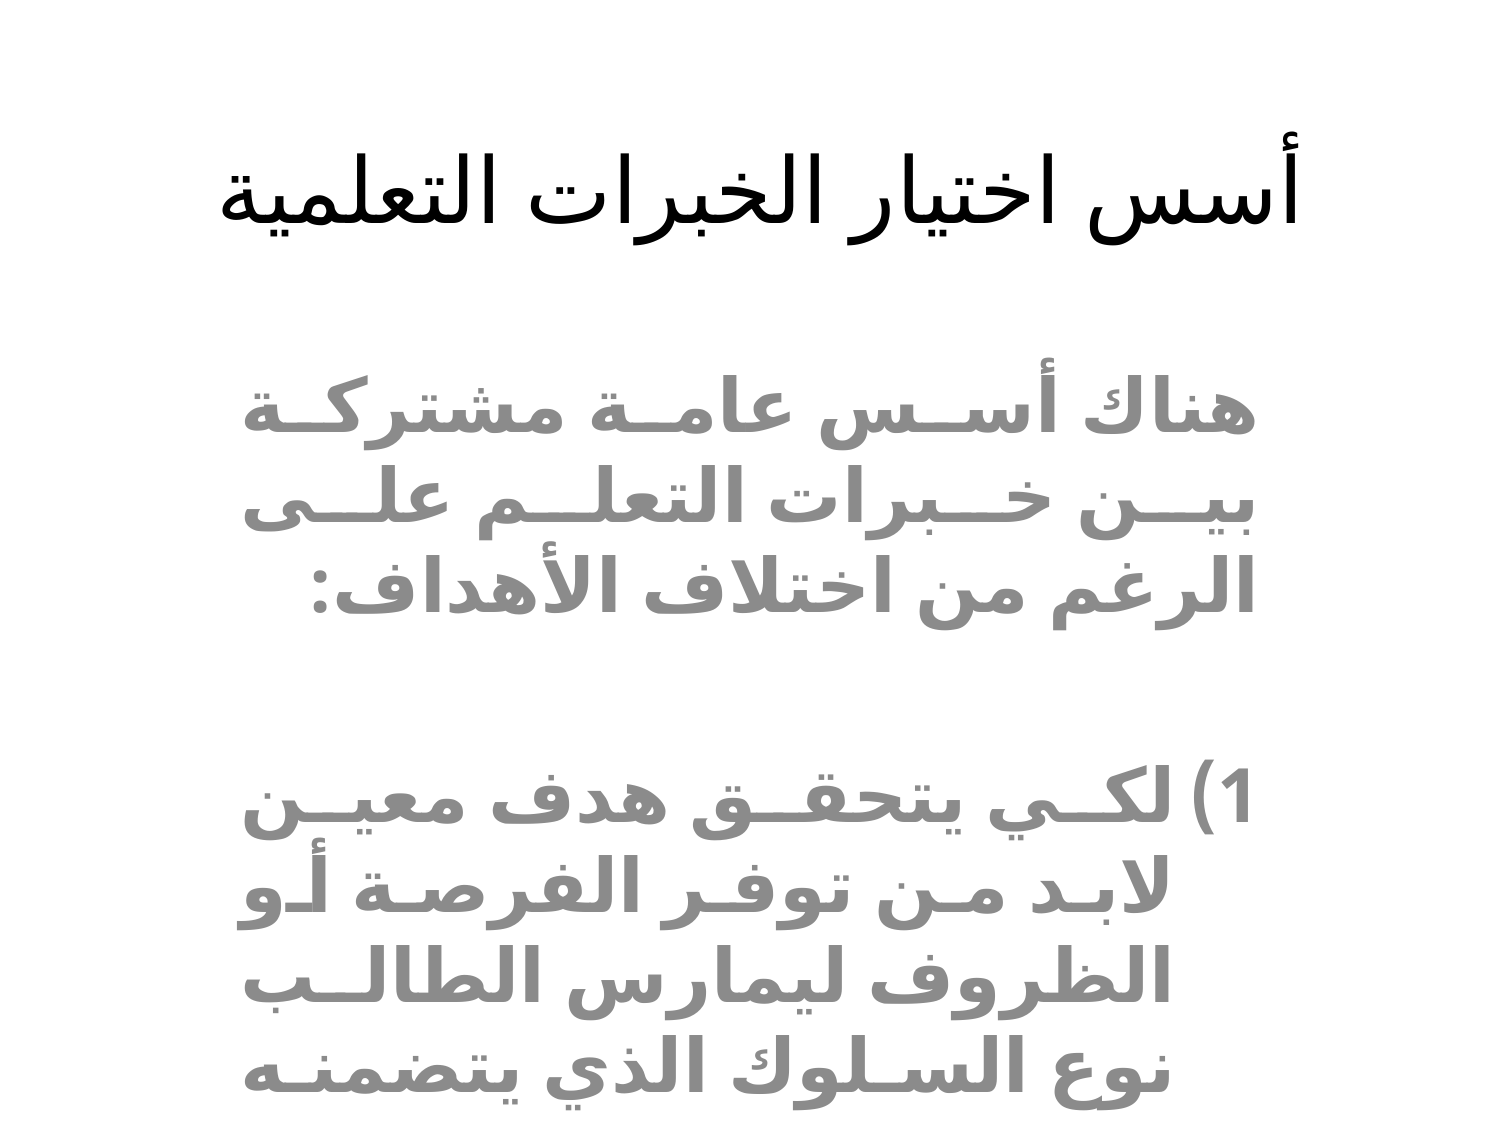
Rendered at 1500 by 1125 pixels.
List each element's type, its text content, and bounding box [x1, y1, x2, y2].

title أسس اختيار الخبرات التعلمية [123, 66, 1399, 308]
subtitle هناك أسس عامة مشتركة بين خبرات التعلم على الرغم من اختلاف الأهداف: لكي يتحقق هدف معين لابد من توفر الفرصة أو الظروف ليمارس الطالب نوع السلوك الذي يتضمنه الهدف. [225, 349, 1275, 1047]
